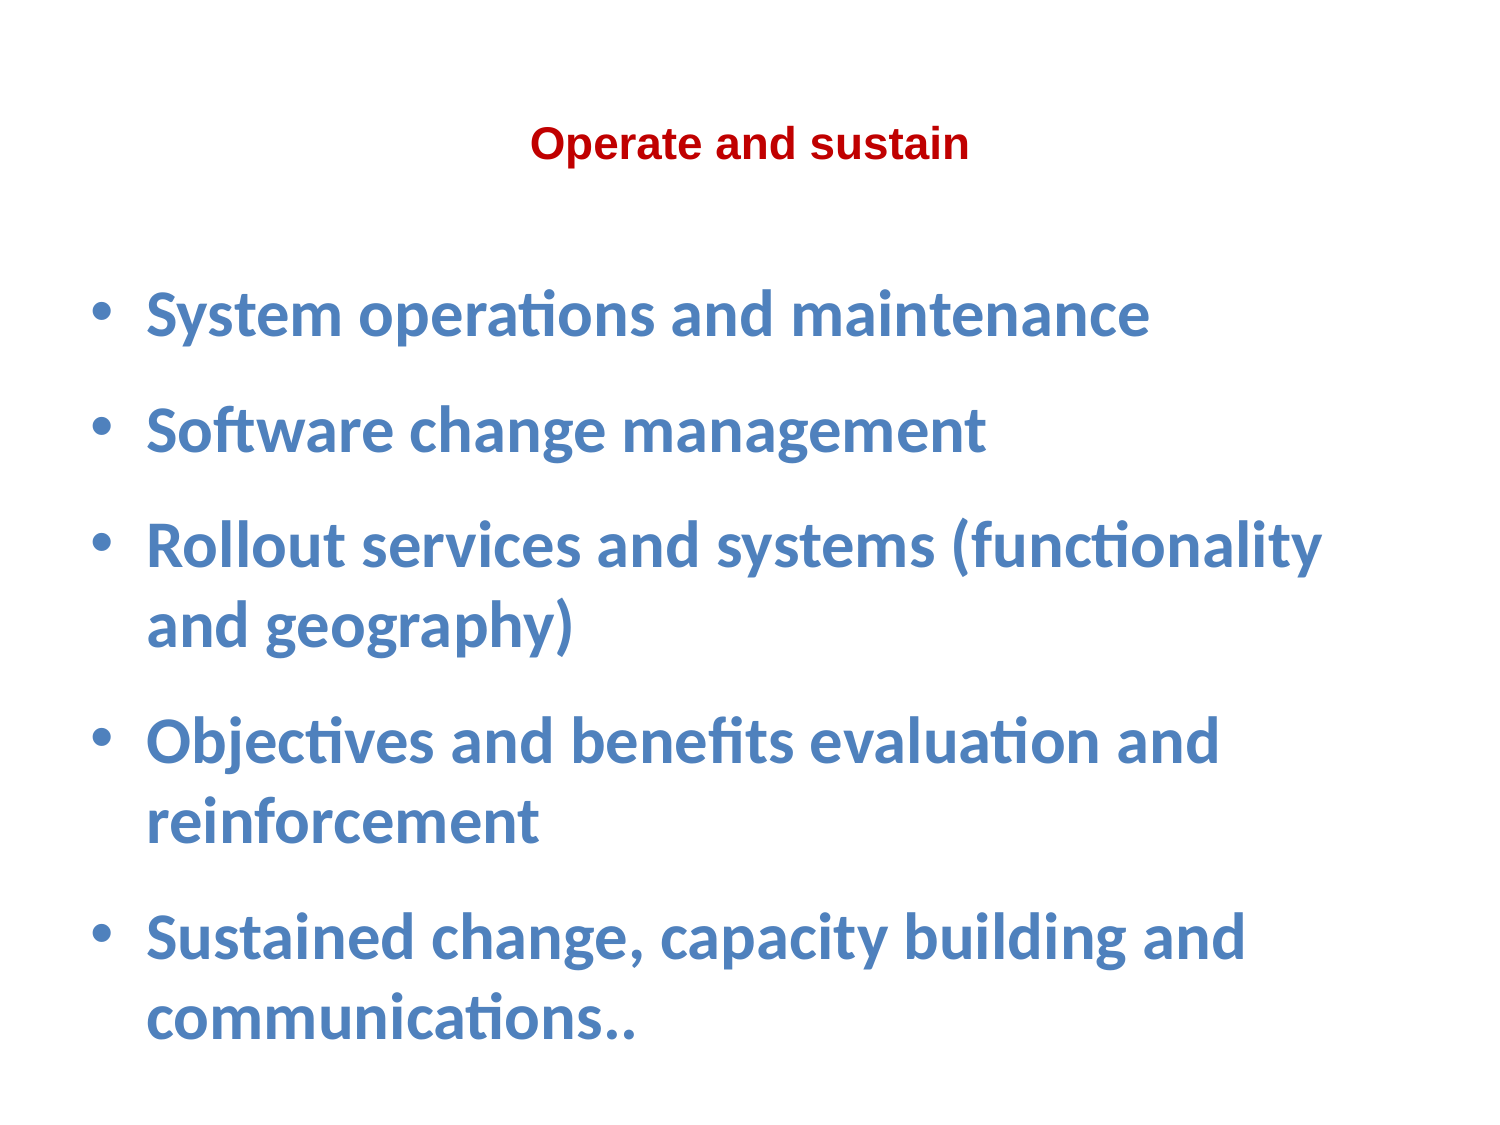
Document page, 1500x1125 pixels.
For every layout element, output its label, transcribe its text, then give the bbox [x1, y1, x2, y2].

title Operate and sustain [75, 45, 1425, 233]
list System operations and maintenance Software change management Rollout services and systems (functionality and geography) Objectives and benefits evaluation and reinforcement Sustained change, capacity building and communications.. [75, 262, 1425, 1100]
